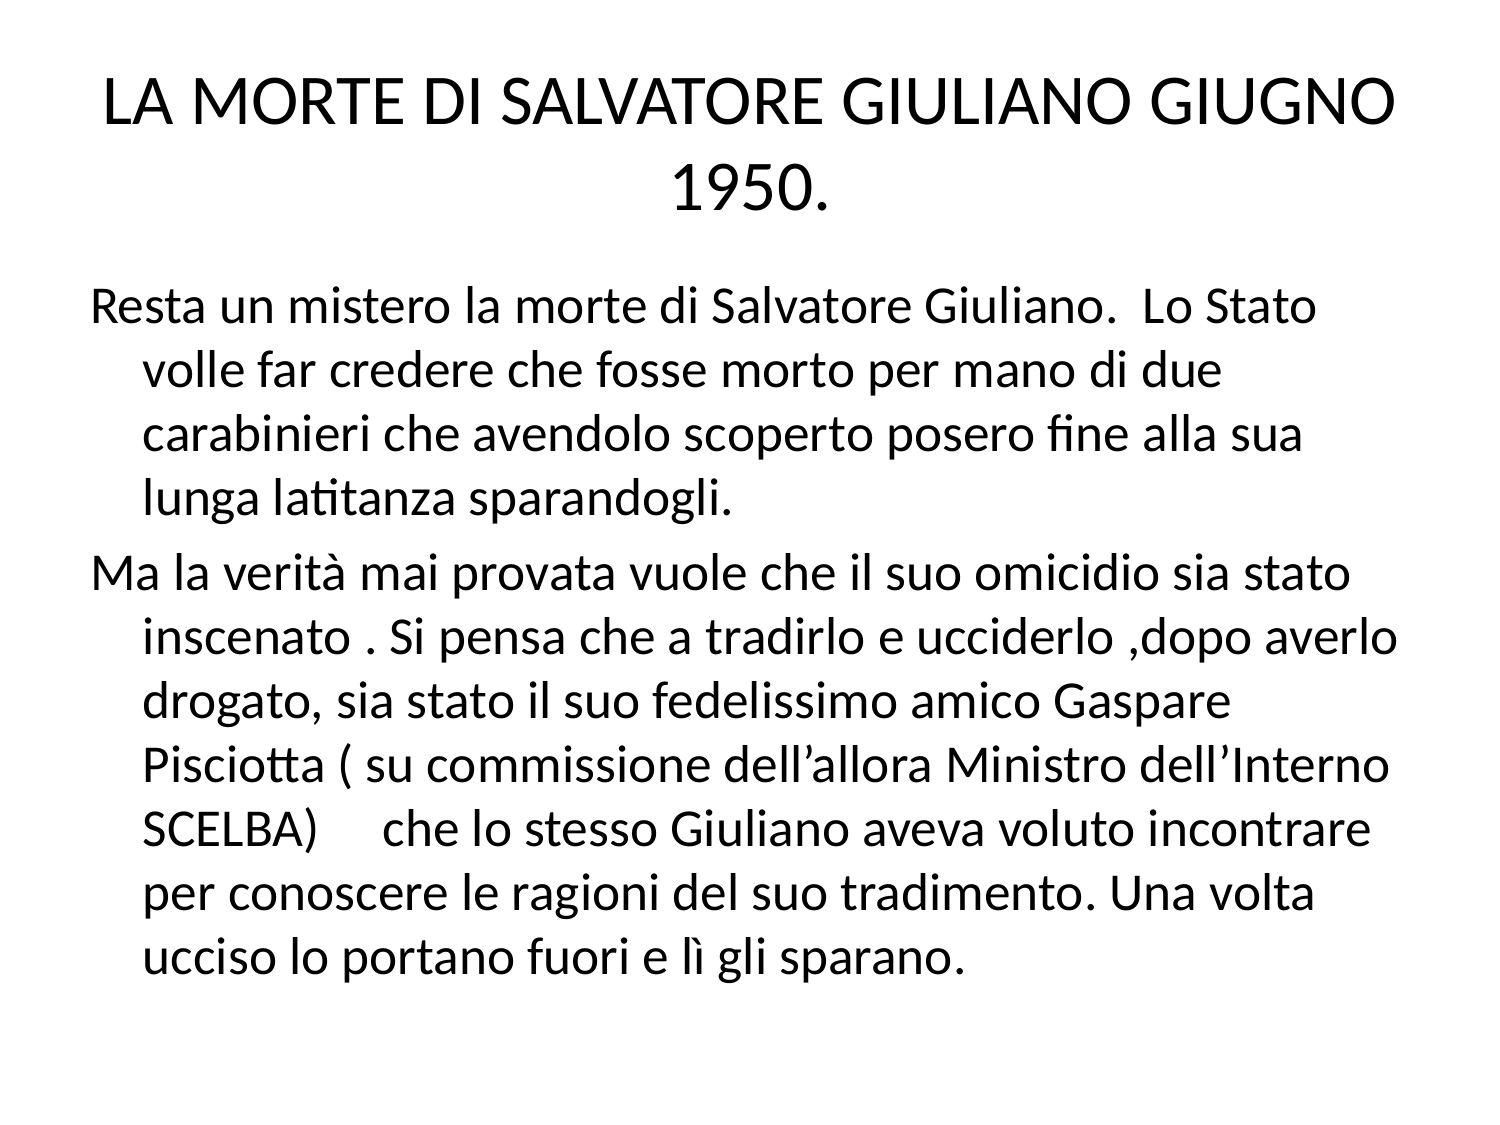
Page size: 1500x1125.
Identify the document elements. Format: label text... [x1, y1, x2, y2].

title LA MORTE DI SALVATORE GIULIANO GIUGNO 1950. [75, 45, 1425, 233]
list Resta un mistero la morte di Salvatore Giuliano. Lo Stato volle far credere che fosse morto per mano di due carabinieri che avendolo scoperto posero fine alla sua lunga latitanza sparandogli. Ma la verità mai provata vuole che il suo omicidio sia stato inscenato . Si pensa che a tradirlo e ucciderlo ,dopo averlo drogato, sia stato il suo fedelissimo amico Gaspare Pisciotta ( su commissione dell’allora Ministro dell’Interno SCELBA) che lo stesso Giuliano aveva voluto incontrare per conoscere le ragioni del suo tradimento. Una volta ucciso lo portano fuori e lì gli sparano. [75, 262, 1425, 1005]
